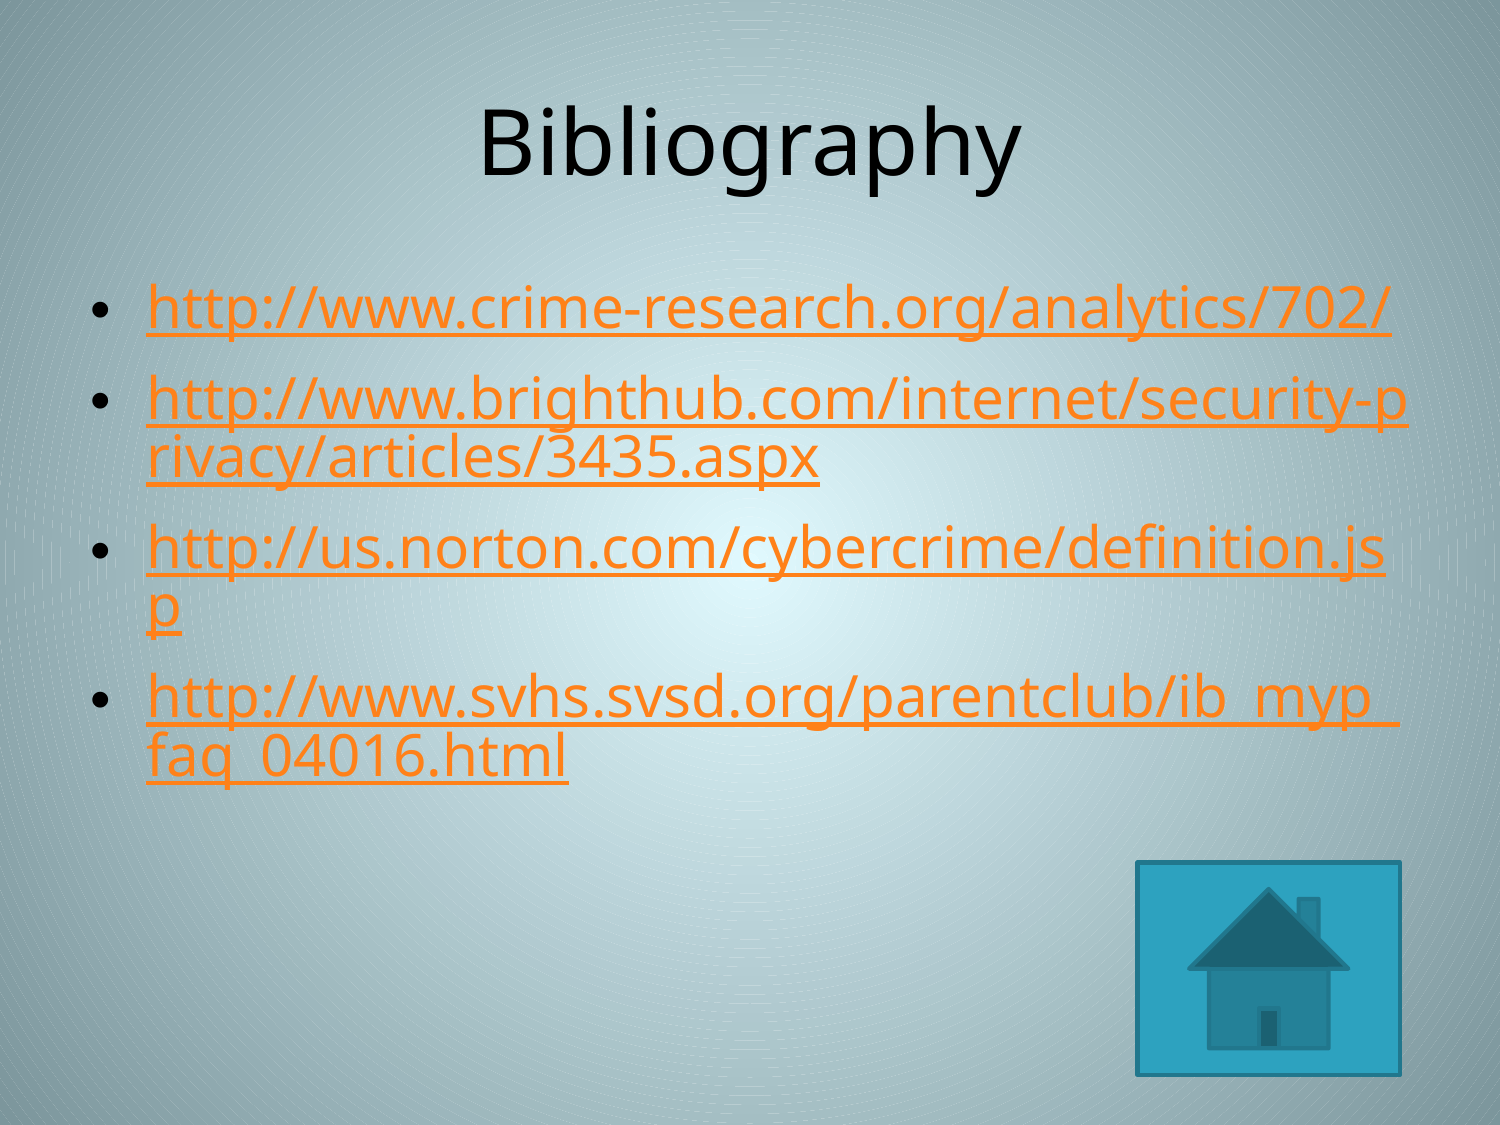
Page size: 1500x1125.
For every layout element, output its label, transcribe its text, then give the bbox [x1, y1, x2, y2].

list http://www.crime-research.org/analytics/702/ http://www.brighthub.com/internet/security-privacy/articles/3435.aspx http://us.norton.com/cybercrime/definition.jsp http://www.svhs.svsd.org/parentclub/ib_myp_faq_04016.html [75, 262, 1425, 1005]
title Bibliography [75, 45, 1425, 233]
text_box [1135, 860, 1402, 1077]
